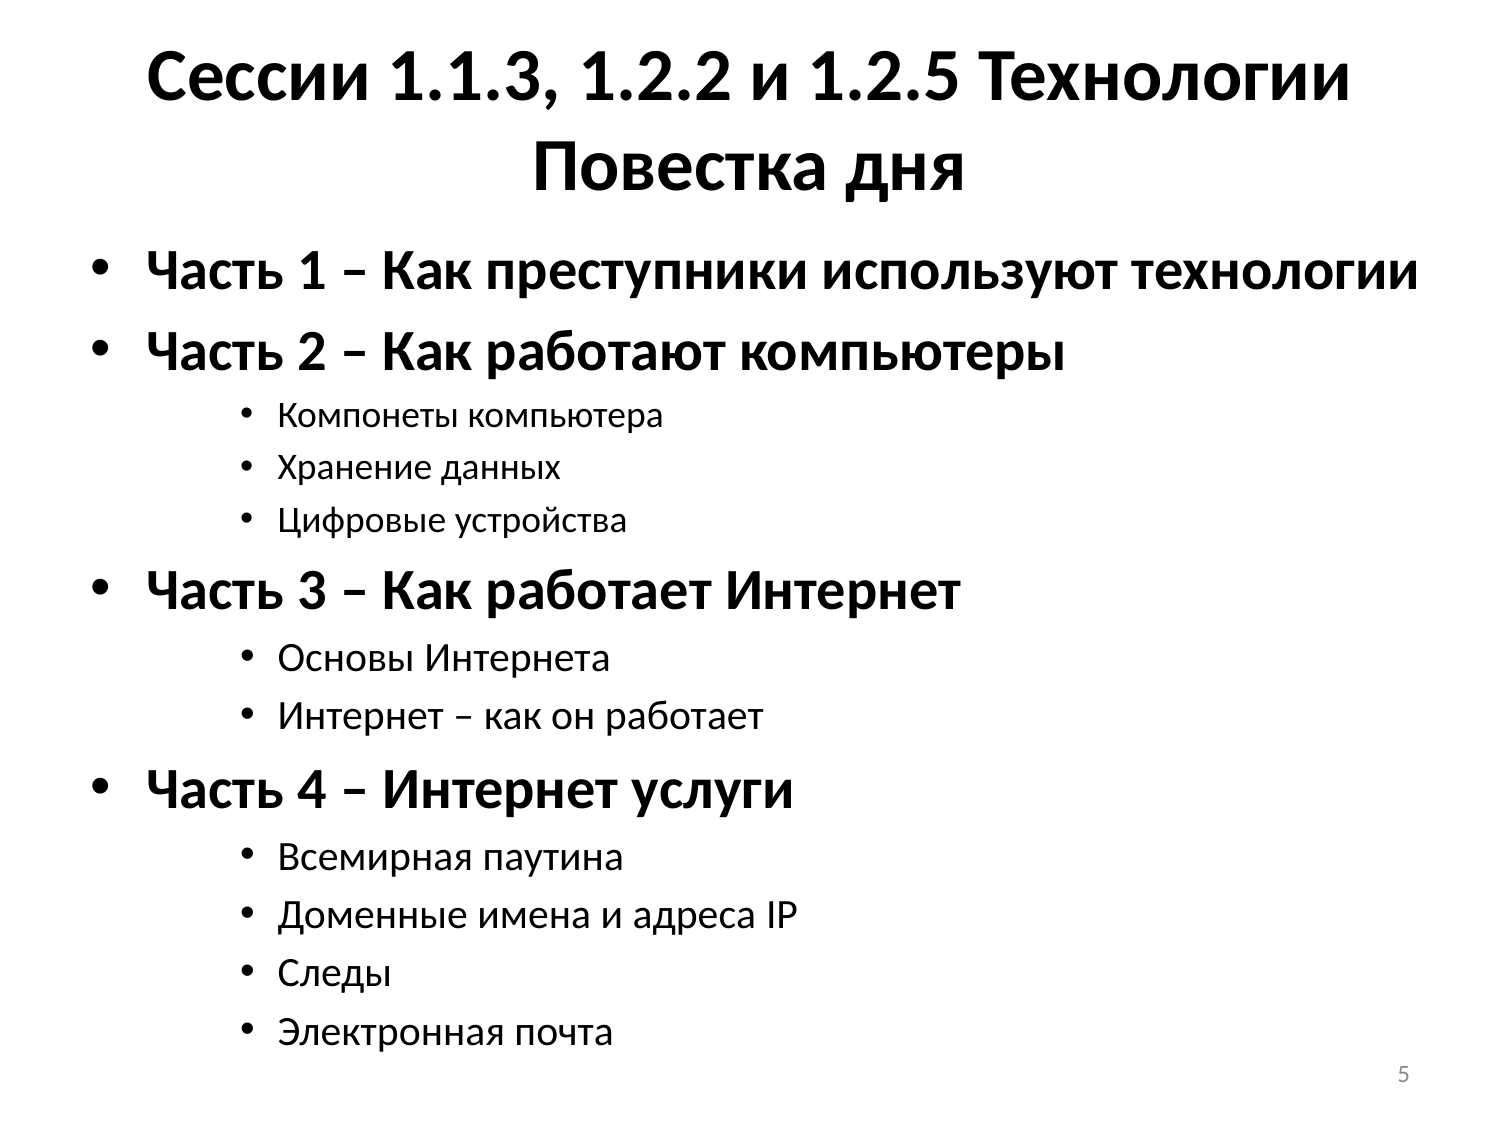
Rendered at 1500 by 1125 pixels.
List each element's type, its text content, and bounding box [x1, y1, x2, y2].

title Сессии 1.1.3, 1.2.2 и 1.2.5 Технологии Повестка дня [75, 45, 1425, 187]
list Часть 1 – Как преступники используют технологии Часть 2 – Как работают компьютеры Компонеты компьютера Хранение данных Цифровые устройства Часть 3 – Как работает Интернет Основы Интернета Интернет – как он работает Часть 4 – Интернет услуги Всемирная паутина Доменные имена и адреса IP Следы Электронная почта [75, 223, 1472, 1125]
slide_number 5 [1074, 1042, 1425, 1103]
